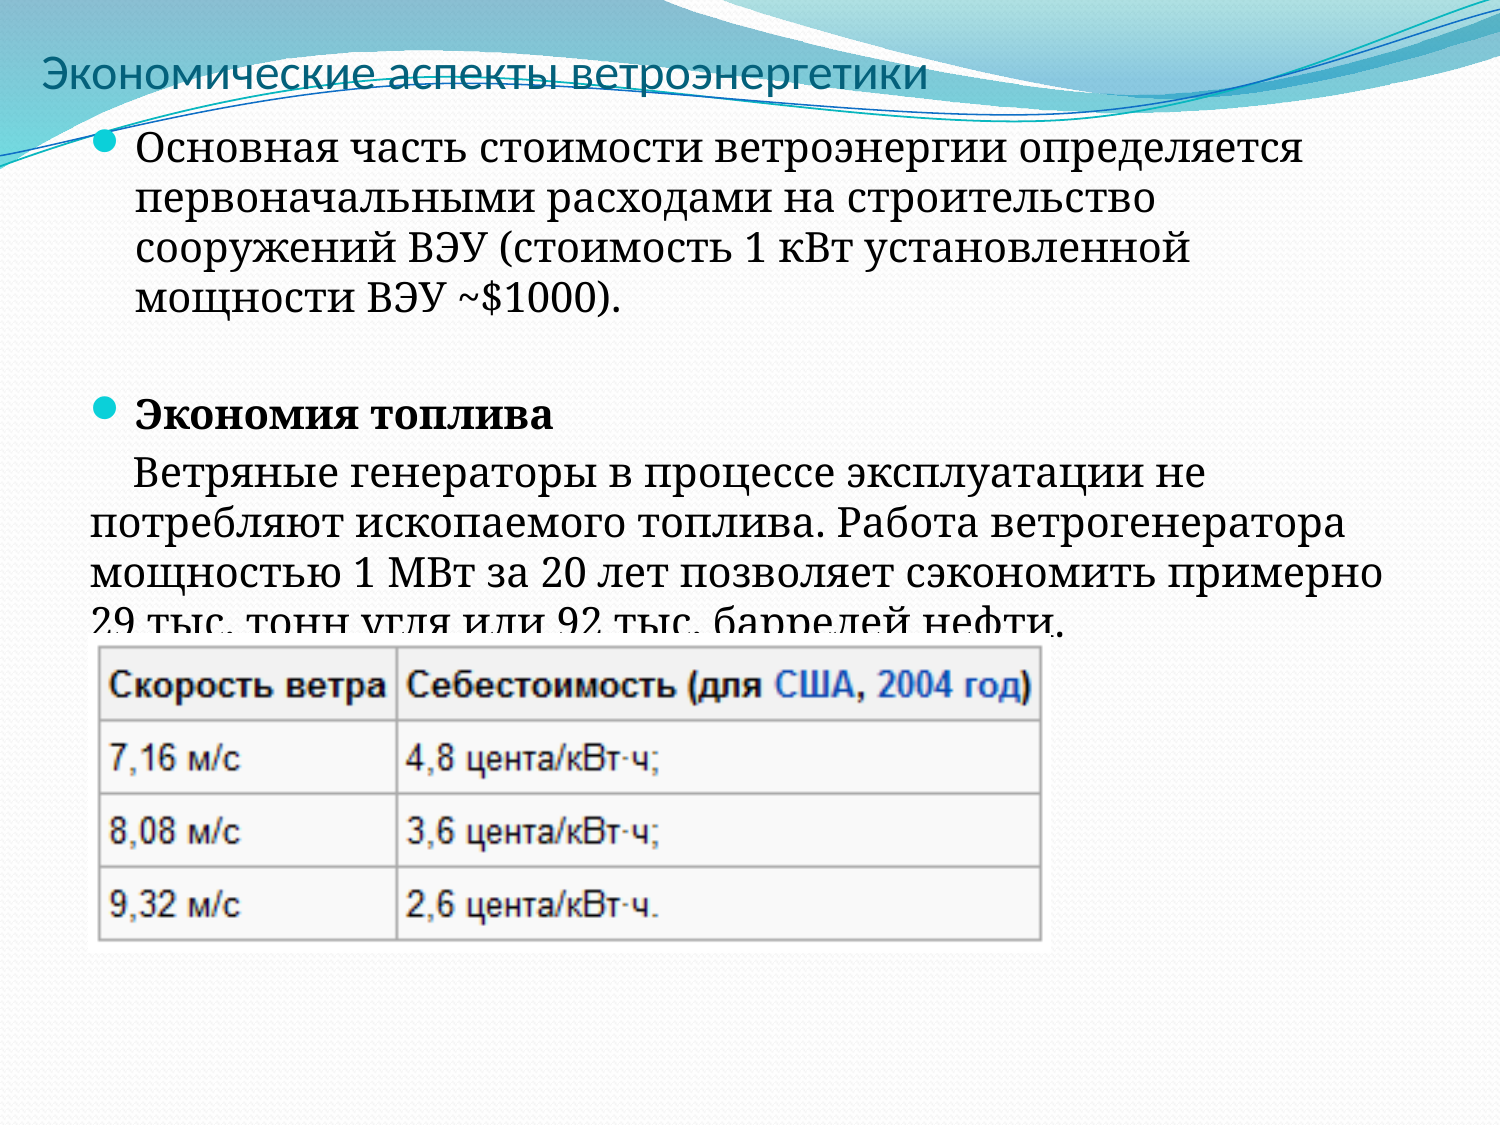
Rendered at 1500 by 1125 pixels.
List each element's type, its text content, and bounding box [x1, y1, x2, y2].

list Основная часть стоимости ветроэнергии определяется первоначальными расходами на строительство сооружений ВЭУ (cтоимость 1 кВт установленной мощности ВЭУ ~$1000). Экономия топлива Ветряные генераторы в процессе эксплуатации не потребляют ископаемого топлива. Работа ветрогенератора мощностью 1 МВт за 20 лет позволяет сэкономить примерно 29 тыс. тонн угля или 92 тыс. баррелей нефти. [75, 113, 1425, 622]
title Экономические аспекты ветроэнергетики [41, 42, 1095, 100]
picture [88, 633, 1051, 953]
